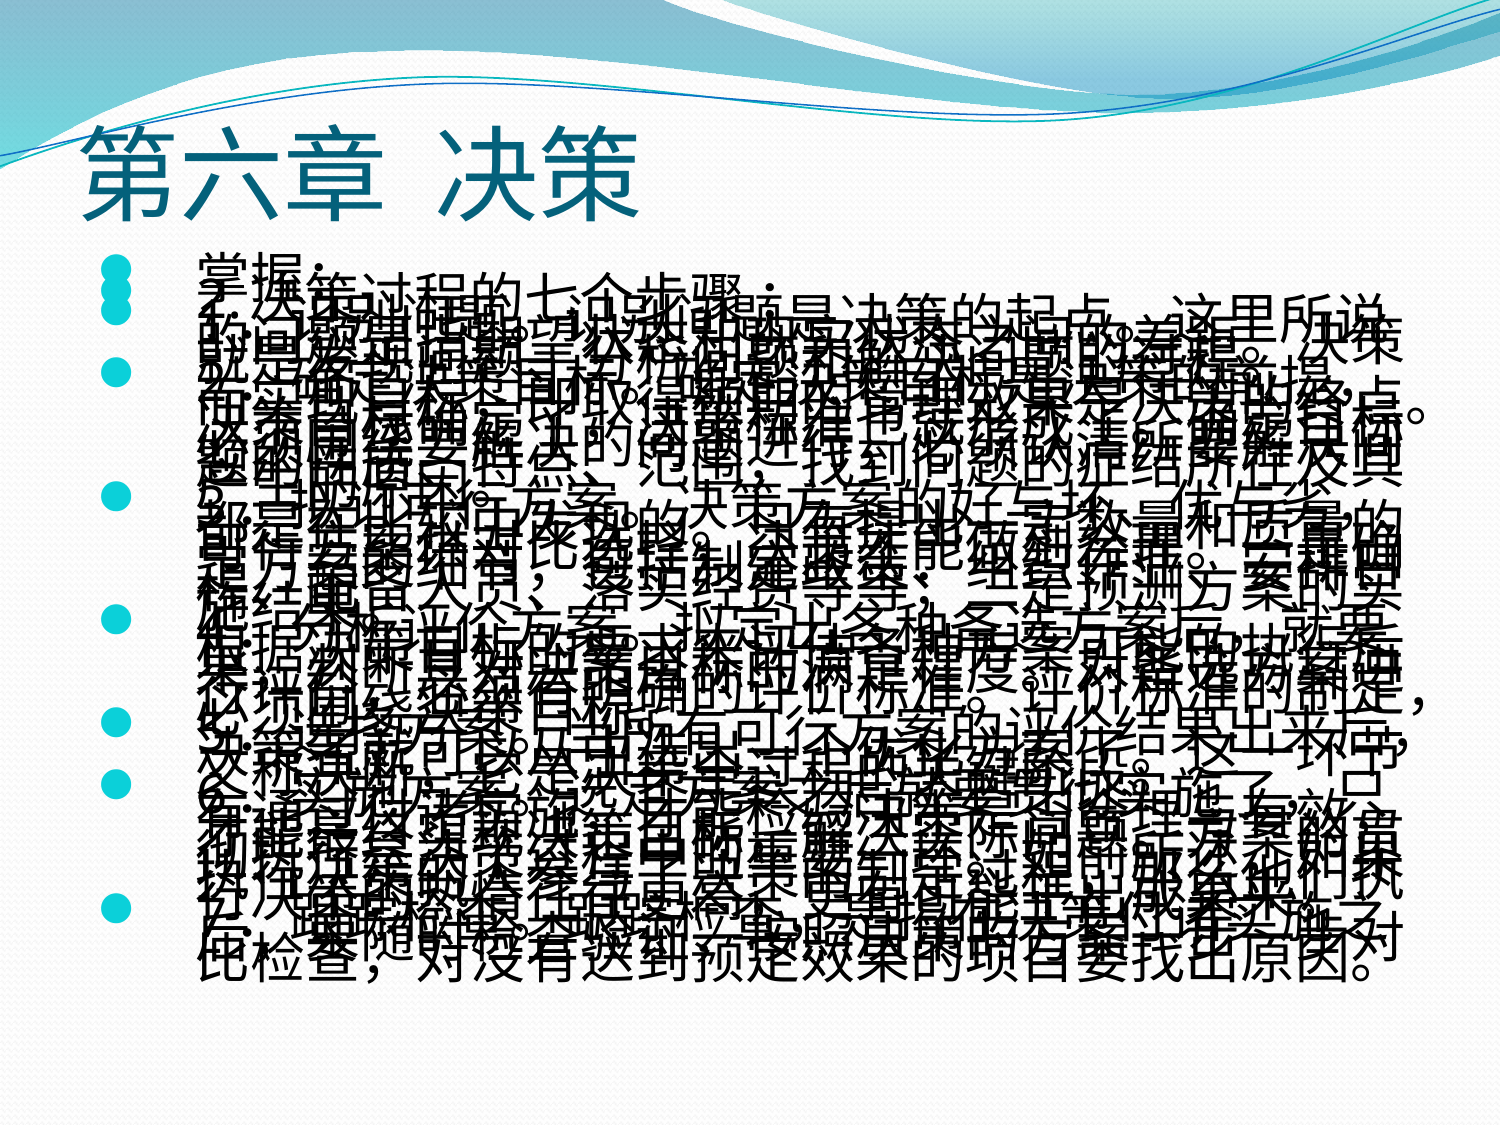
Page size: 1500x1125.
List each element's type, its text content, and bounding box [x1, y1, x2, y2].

list 掌握： 2.决策过程的七个步骤 ： 1．识别问题。识别问题是决策的起点。这里所说的问题是指期望状态和现实状态之间的差距。决策就是发现问题、分析问题和解决问题的过程。 2．确定决策目标。确定决策目标是决策的前提，而实现目标，即取得预期的管理效果是决策的终点。决策目标确定了，决策标准也就形成了。确定目标必须围绕要解决的问题进行，必须认清所要解决问题的性质、特点、范围，找到问题的症结所在及其产生的原因。 3．拟订可行方案。决策方案的好与坏、优与劣，都是在比较中发现的。只有提出一定数量和质量的可行方案供对比选择，决策才能做到合理。一是确定方案的细节，包括制定政策、组织作业、安排日程、配备人员、落实经费等等；二是预测方案的实施结果。 4．分析评价方案。拟定出各种备选方案后，就要根据决策目标的要求来评估各种方案可能的执行后果，判断其对决策目标的满足程度。对备选方案进行评价，必须有明确的评价标准。评价标准的制定，必须围绕决策目标。 5．选择方案。当所有可行方案的评价结果出来后，决策者就可以从中选出一个优化方案了。这一环节又称决断，它是决策全过程的关键阶段。 6．实施方案。选定方案之后就要贯彻实施了，只有通过付诸实施，才能检验决策是否合理与有效，才能最终实现决策目标，解决实际问题。方案的贯彻执行是决策过程中的重要一环。如前所述，如果执行决策的人参与了决策的制定过程，那么他们执行决策的热情往往更高，更有可能干出成果来。 7．跟踪检查。跟踪检查，是指在决策付诸实施之后，要随时检查验证，按照决策的方案一步一步对比检查，对没有达到预定效果的项目要找出原因。 [82, 281, 1425, 1038]
title 第六章 决策 [75, 46, 1425, 235]
